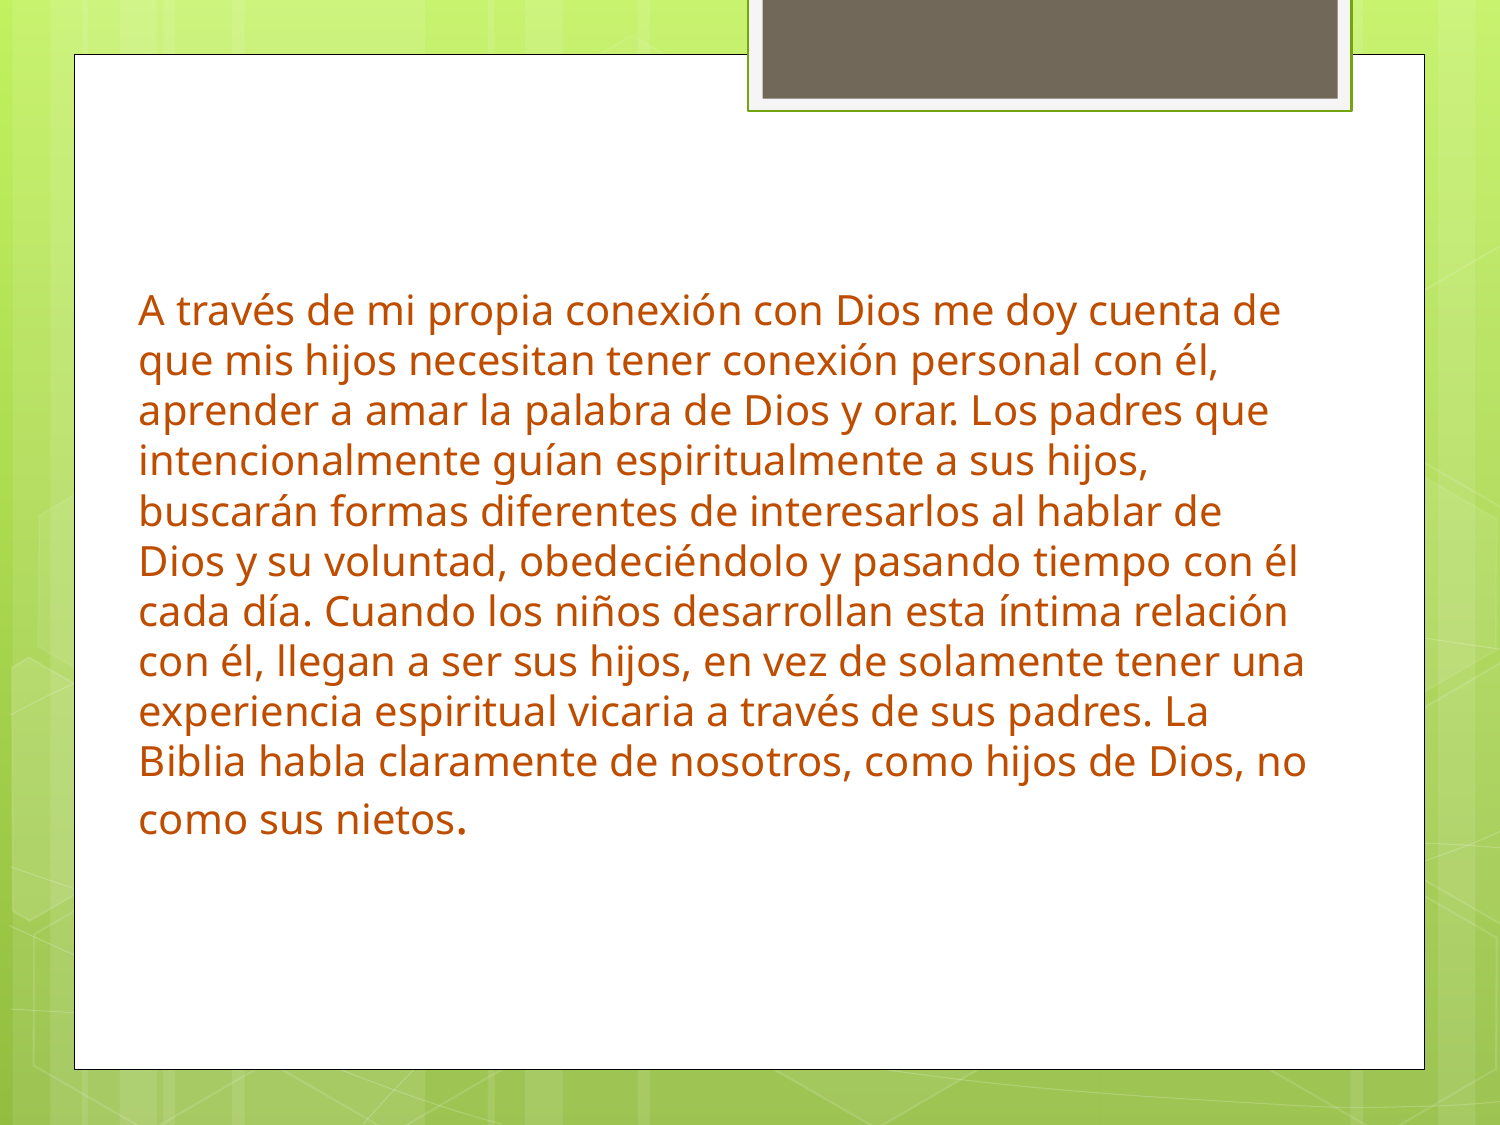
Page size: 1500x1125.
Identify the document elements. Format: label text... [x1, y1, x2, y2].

list A través de mi propia conexión con Dios me doy cuenta de que mis hijos necesitan tener conexión personal con él, aprender a amar la palabra de Dios y orar. Los padres que intencionalmente guían espiritualmente a sus hijos, buscarán formas diferentes de interesarlos al hablar de Dios y su voluntad, obedeciéndolo y pasando tiempo con él cada día. Cuando los niños desarrollan esta íntima relación con él, llegan a ser sus hijos, en vez de solamente tener una experiencia espiritual vicaria a través de sus padres. La Biblia habla claramente de nosotros, como hijos de Dios, no como sus nietos. [112, 99, 1329, 1000]
